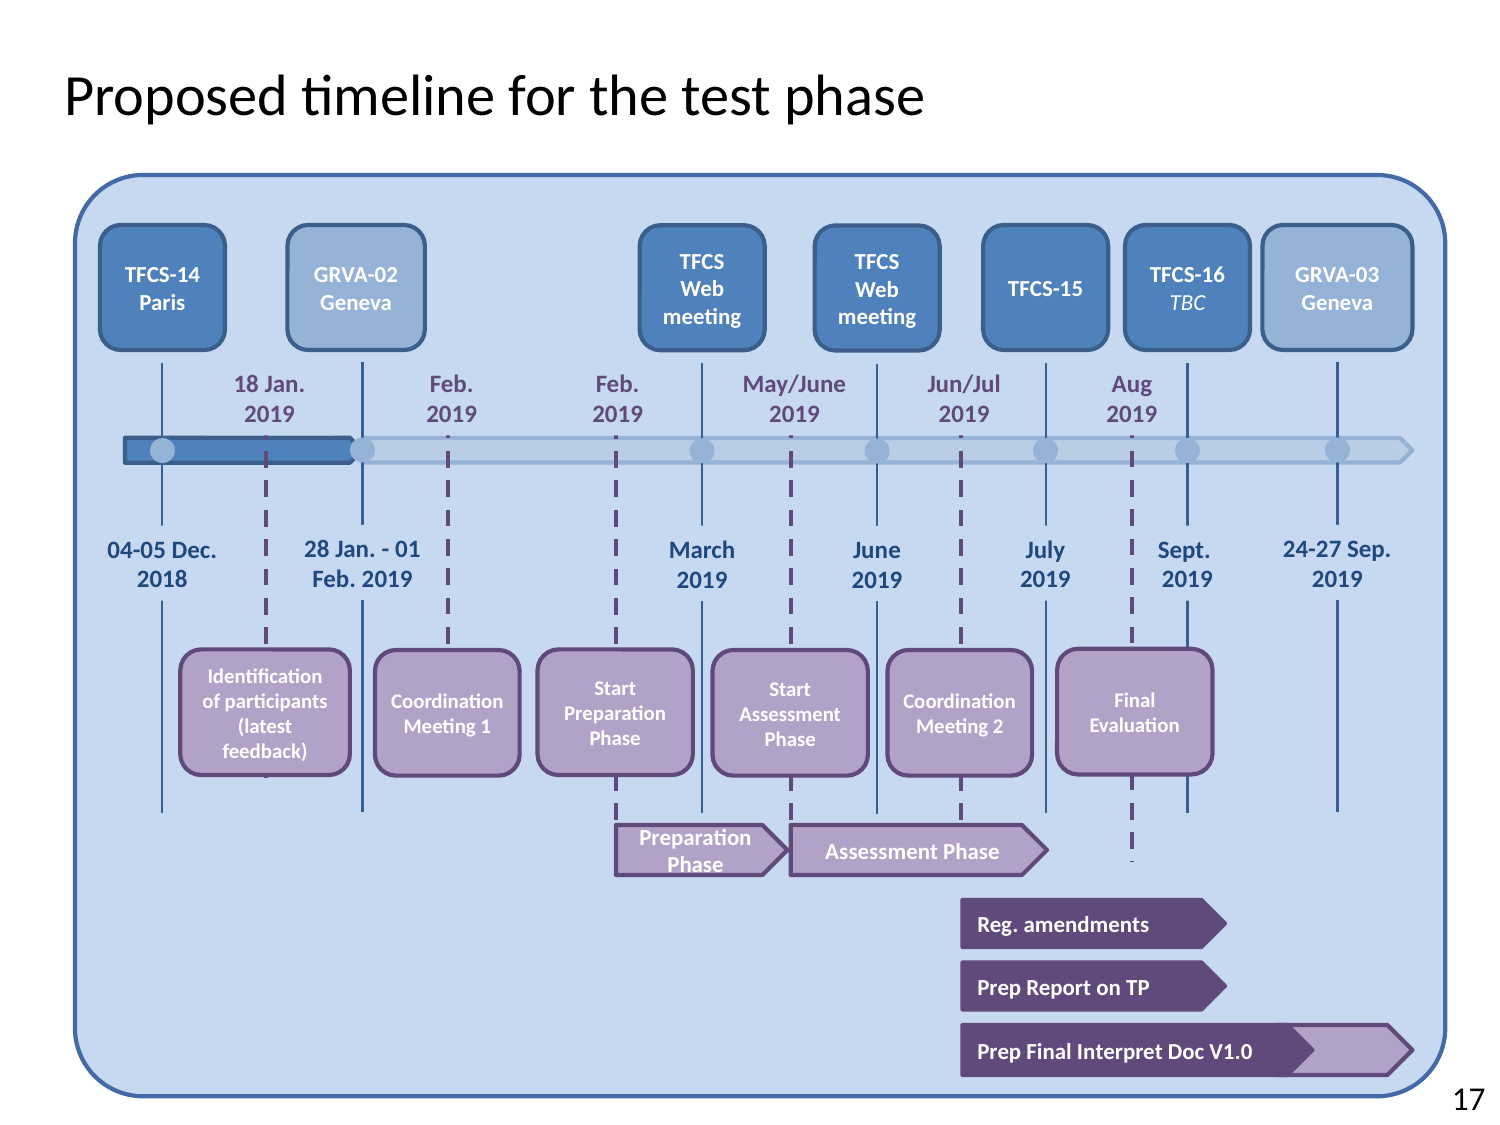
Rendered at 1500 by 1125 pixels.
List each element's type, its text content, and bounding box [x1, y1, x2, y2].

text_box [801, 225, 953, 814]
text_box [712, 360, 870, 863]
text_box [537, 360, 694, 863]
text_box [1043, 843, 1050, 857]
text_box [274, 224, 451, 813]
text_box Prep Report on TP [960, 960, 1228, 1012]
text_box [887, 360, 1040, 863]
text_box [180, 360, 269, 778]
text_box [1263, 224, 1413, 813]
text_box Assessment Phase [788, 822, 1029, 878]
text_box Prep Final Interpret Doc V1.0 [960, 1022, 1315, 1078]
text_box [374, 360, 527, 776]
text_box [72, 172, 1448, 1099]
text_box Proposed timeline for the test phase [50, 50, 1425, 135]
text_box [970, 224, 1121, 814]
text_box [1121, 224, 1263, 814]
text_box [1288, 1022, 1415, 1078]
text_box Reg. amendments [960, 897, 1228, 950]
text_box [87, 224, 238, 814]
text_box Preparation Phase [613, 822, 770, 878]
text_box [1056, 360, 1213, 863]
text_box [626, 224, 778, 814]
